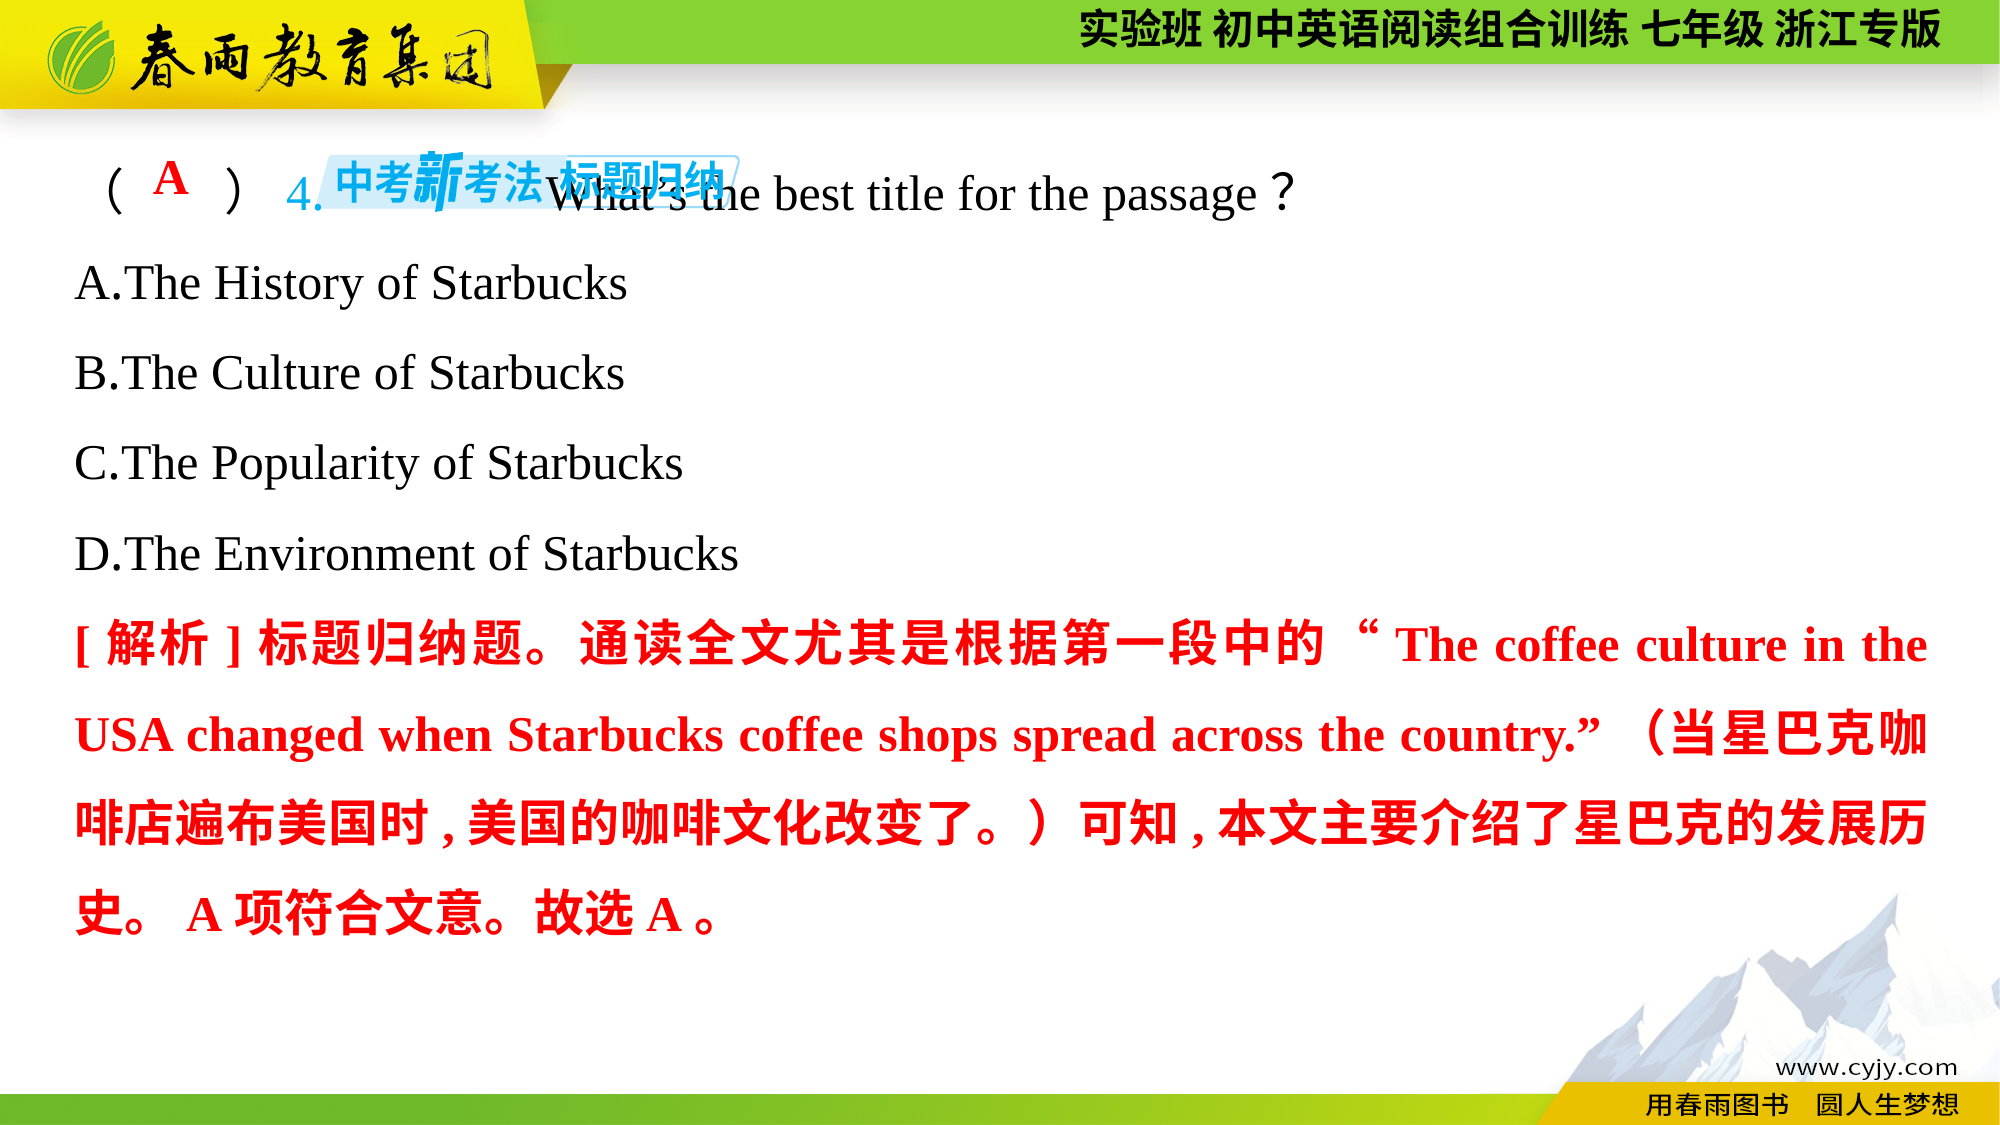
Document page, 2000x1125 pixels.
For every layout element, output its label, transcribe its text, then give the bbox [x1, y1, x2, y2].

text_box A [138, 137, 204, 212]
text_box 标题归纳 [544, 147, 742, 152]
picture [0, 0, 2000, 1125]
text_box [解析]标题归纳题。通读全文尤其是根据第一段中的“The coffee culture in the USA changed when Starbucks coffee shops spread across the country.”（当星巴克咖啡店遍布美国时,美国的咖啡文化改变了。）可知,本文主要介绍了星巴克的发展历史。A项符合文意。故选A。 [59, 574, 1944, 950]
list （ ）4. What’s the best title for the passage？ A.The History of Starbucks B.The Culture of Starbucks C.The Popularity of Starbucks D.The Environment of Starbucks [59, 122, 1944, 574]
